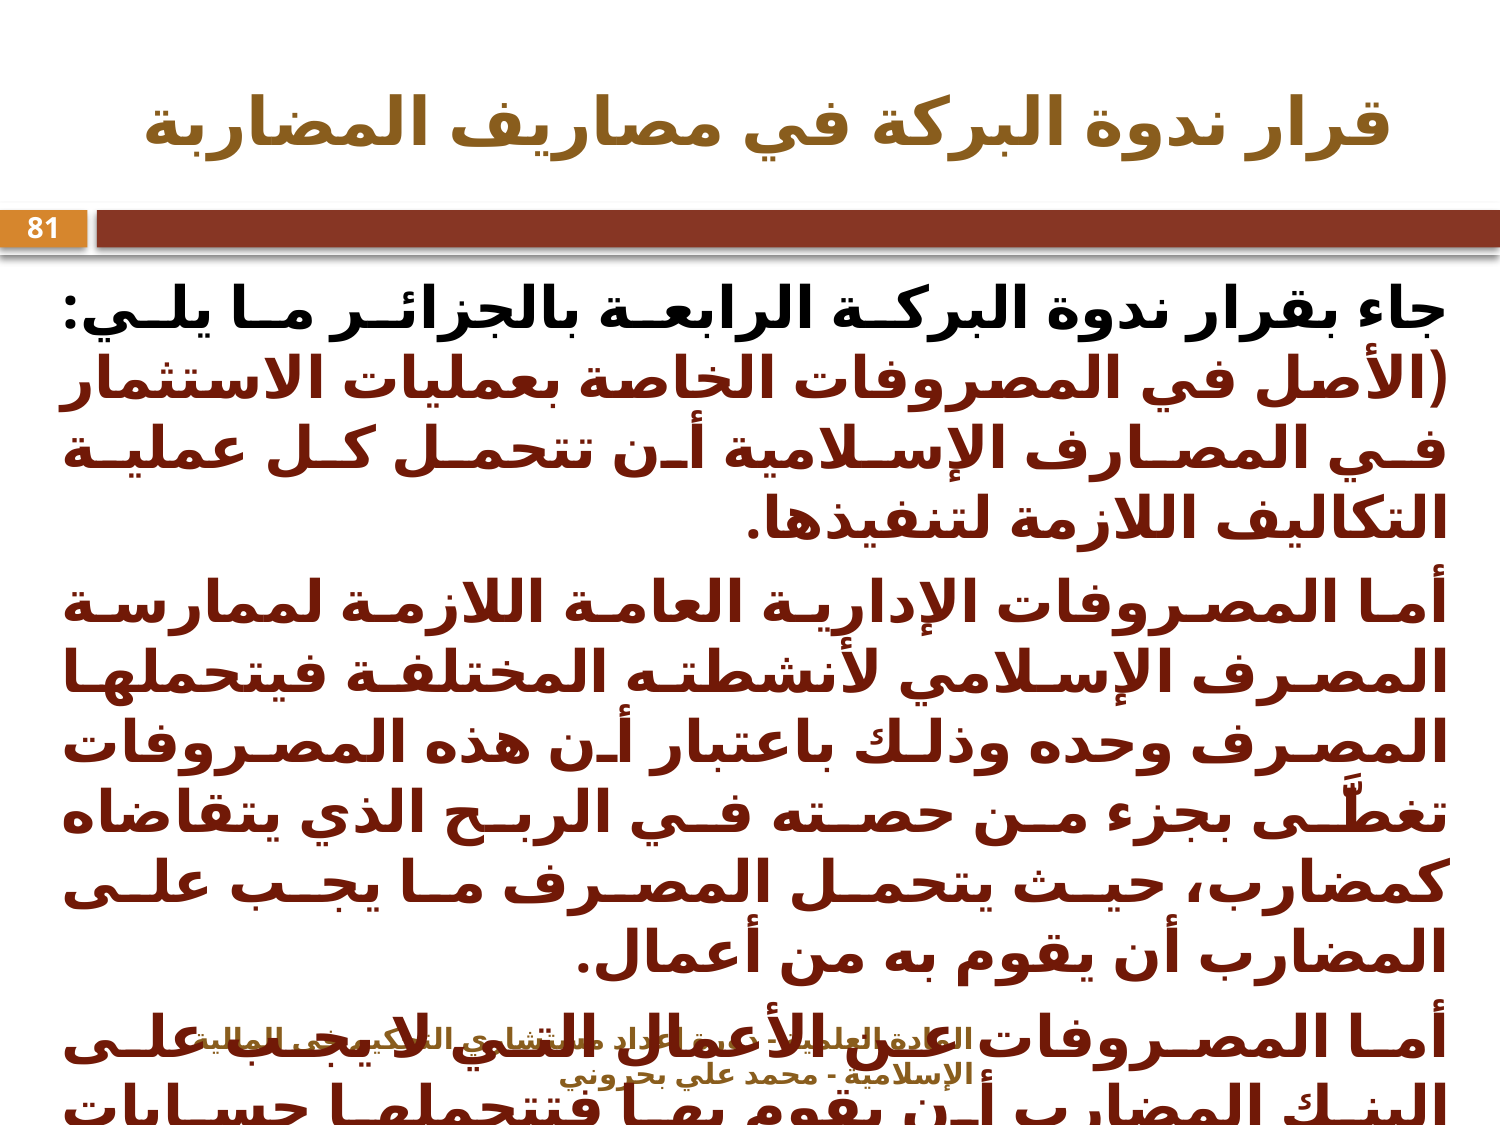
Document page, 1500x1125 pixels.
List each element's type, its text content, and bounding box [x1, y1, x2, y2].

list جاء بقرار ندوة البركة الرابعة بالجزائر ما يلي: (الأصل في المصروفات الخاصة بعمليات الاستثمار في المصارف الإسلامية أن تتحمل كل عملية التكاليف اللازمة لتنفيذها. أما المصروفات الإدارية العامة اللازمة لممارسة المصرف الإسلامي لأنشطته المختلفة فيتحملها المصرف وحده وذلك باعتبار أن هذه المصروفات تغطَّى بجزء من حصته في الربح الذي يتقاضاه كمضارب، حيث يتحمل المصرف ما يجب على المضارب أن يقوم به من أعمال. أما المصروفات عن الأعمال التي لا يجب على البنك المضارب أن يقوم بها فتتحملها حسابات الاستثمار وفقاً لما قرره الفقهاء في أحكام المضاربة) [46, 262, 1465, 1000]
footer المادة العلمية - دورة إعداد مستشاري التحكيم في المالية الإسلامية - محمد علي بحروني [99, 1024, 990, 1085]
slide_number 81 [0, 208, 88, 249]
title قرار ندوة البركة في مصاريف المضاربة [100, 37, 1438, 200]
